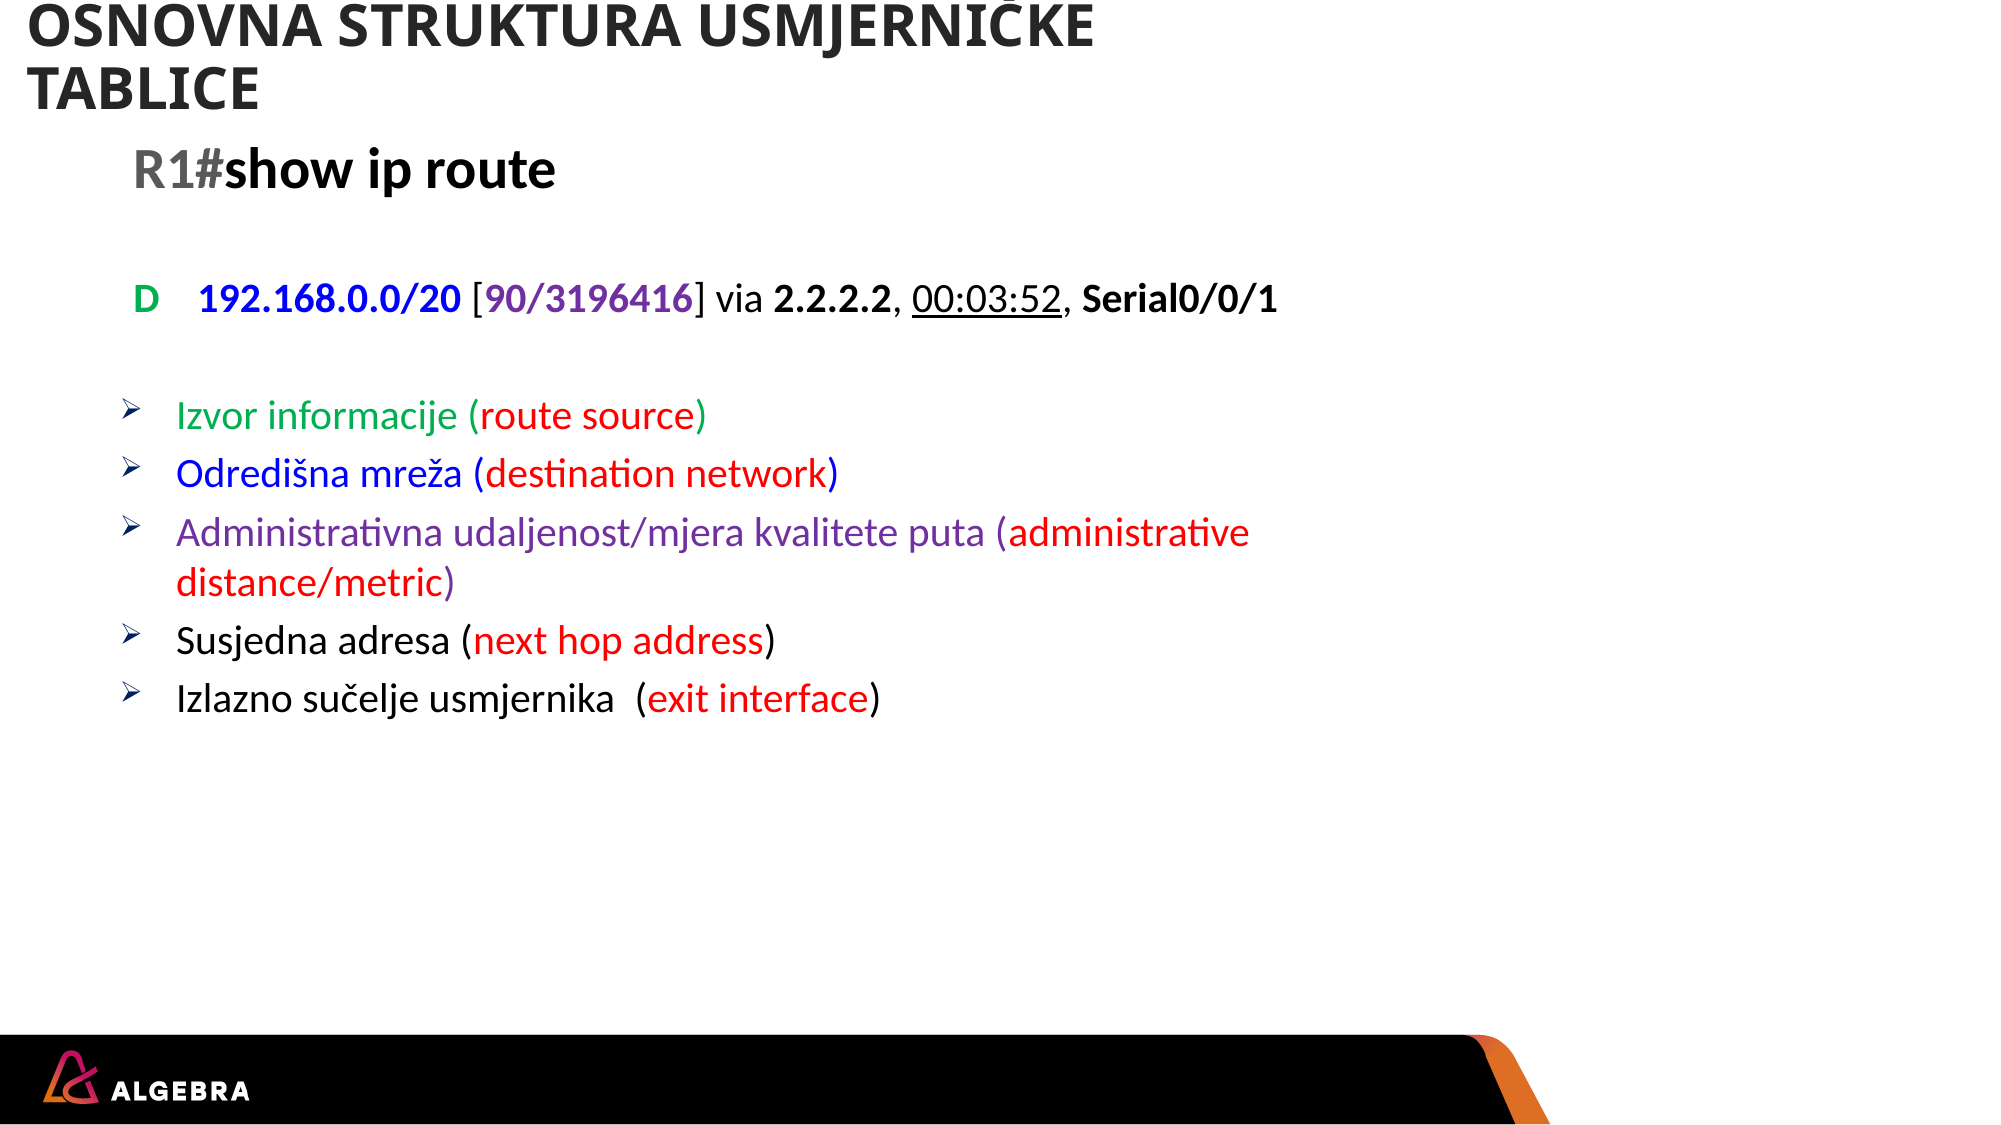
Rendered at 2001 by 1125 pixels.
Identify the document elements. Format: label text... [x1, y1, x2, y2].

text_box R1#show ip route [118, 122, 641, 208]
title OSNOVNA STRUKTURA USMJERNIČKE TABLICE [11, 5, 1315, 113]
picture [0, 1034, 1733, 1125]
text_box D 192.168.0.0/20 [90/3196416] via 2.2.2.2, 00:03:52, Serial0/0/1 [118, 263, 1497, 328]
text_box Izvor informacije (route source) Odredišna mreža (destination network) Administrativna udaljenost/mjera kvalitete puta (administrative distance/metric) Susjedna adresa (next hop address) Izlazno sučelje usmjernika (exit interface) [60, 380, 1369, 774]
